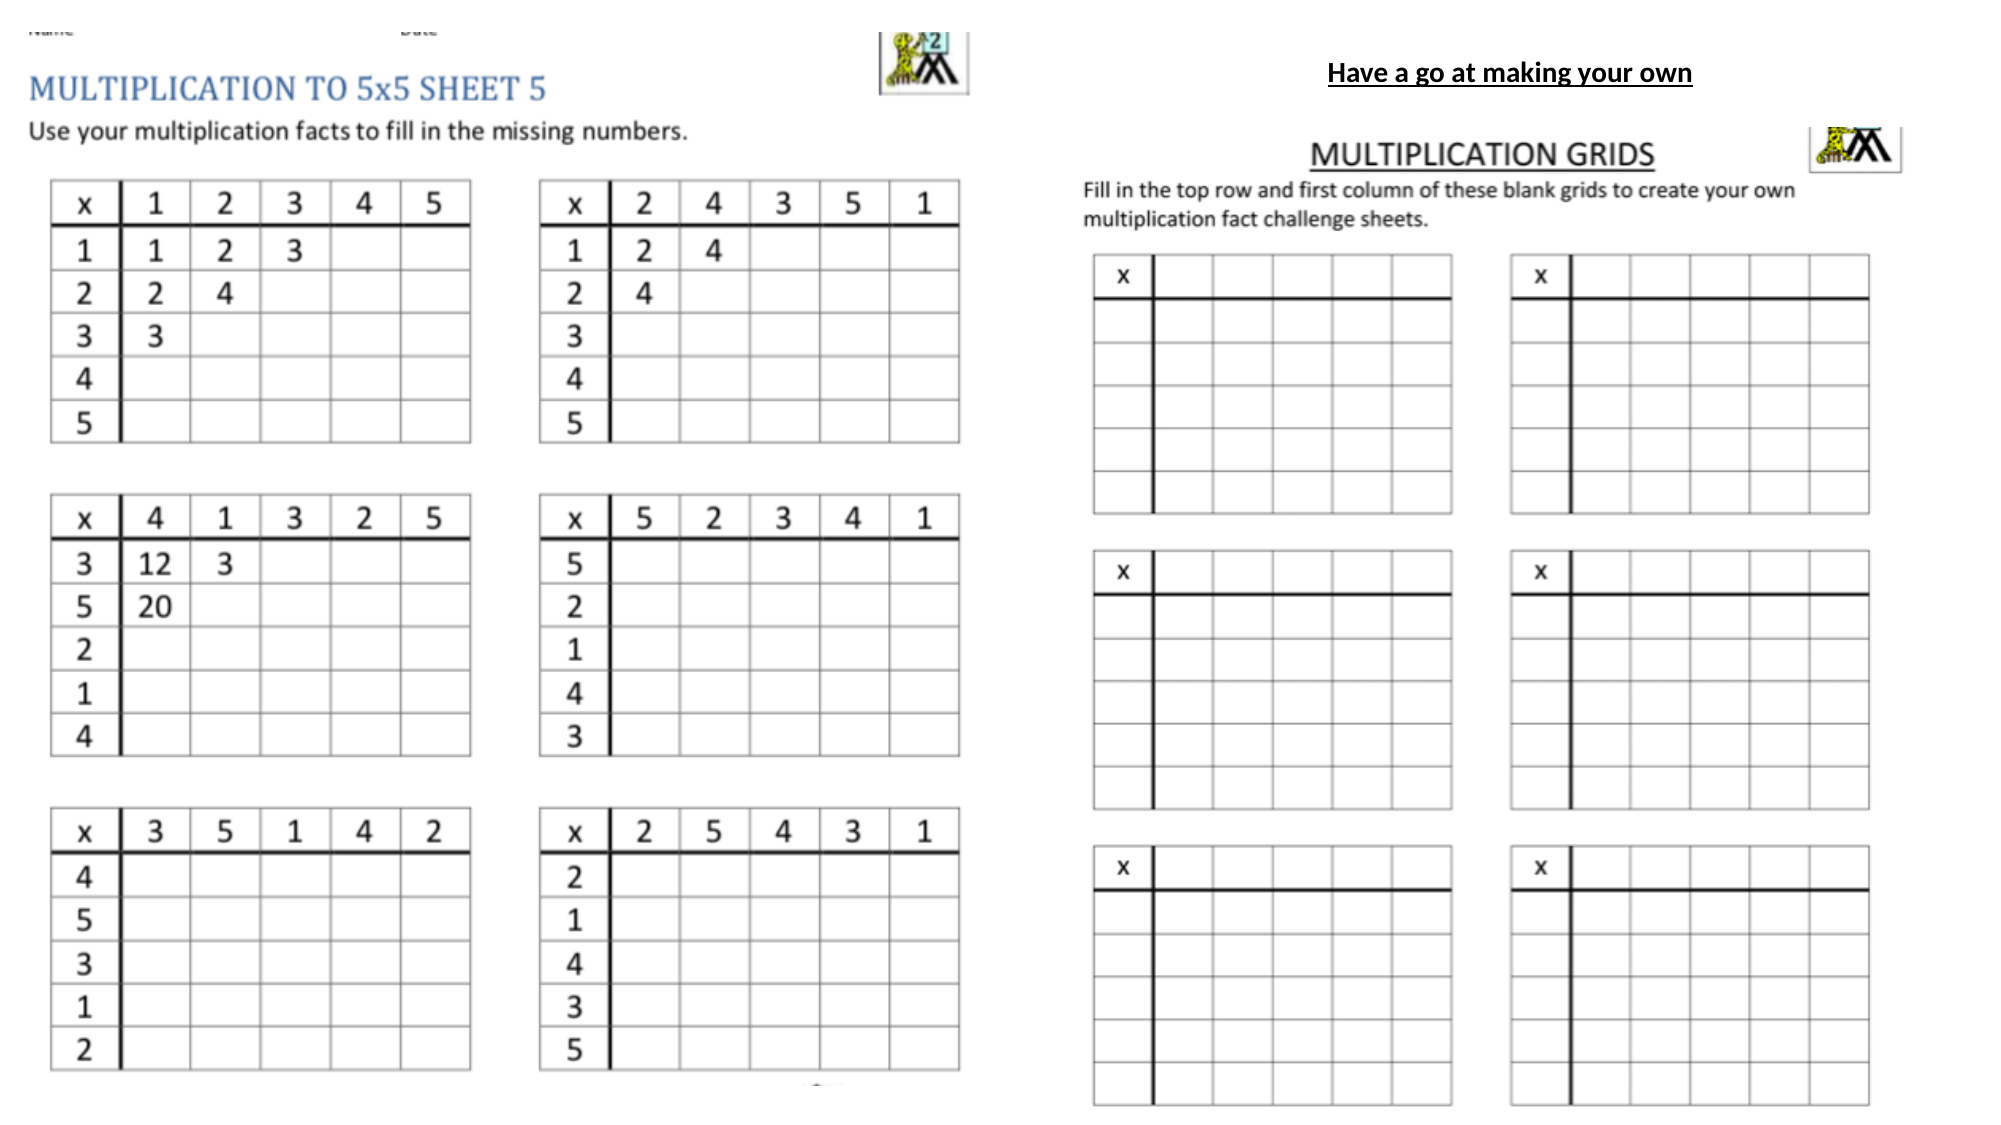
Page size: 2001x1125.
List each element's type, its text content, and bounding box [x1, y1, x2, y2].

picture [1047, 126, 1917, 1125]
text_box Have a go at making your own [1136, 38, 1885, 108]
picture [24, 31, 989, 1086]
